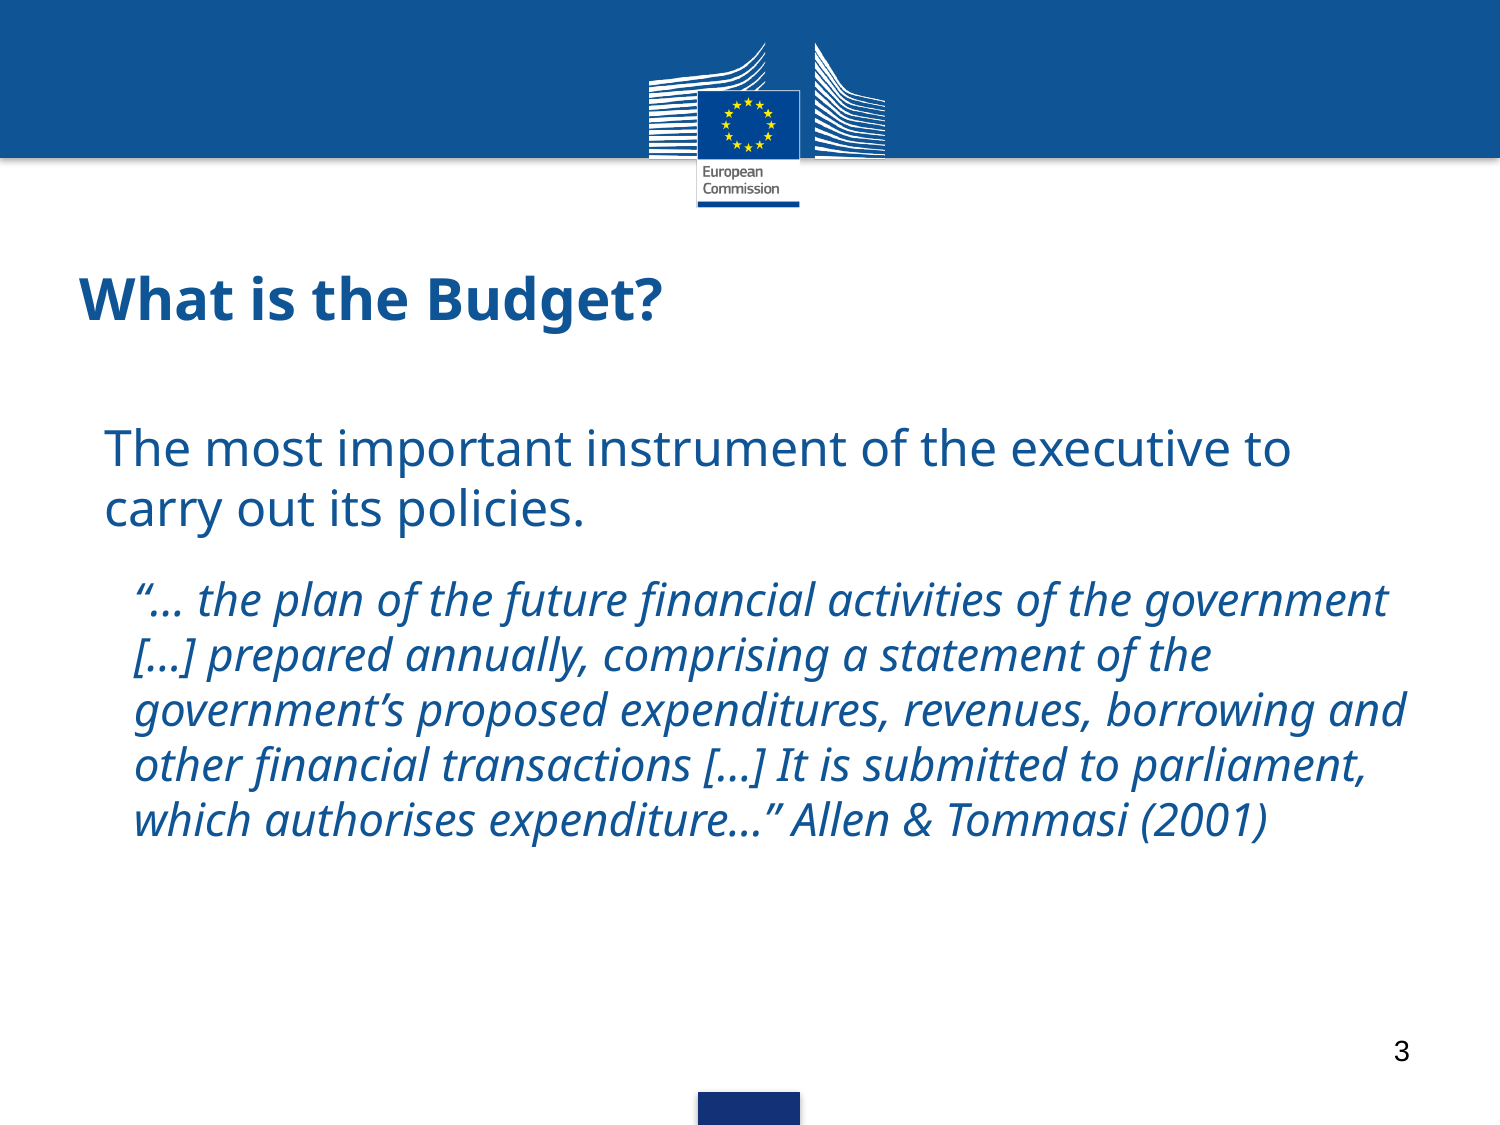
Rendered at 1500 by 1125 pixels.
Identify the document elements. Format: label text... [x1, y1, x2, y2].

title What is the Budget? [64, 219, 1416, 374]
picture [649, 42, 885, 208]
slide_number 3 [1074, 1024, 1426, 1103]
list The most important instrument of the executive to carry out its policies. “… the plan of the future financial activities of the government […] prepared annually, comprising a statement of the government’s proposed expenditures, revenues, borrowing and other financial transactions […] It is submitted to parliament, which authorises expenditure…” Allen & Tommasi (2001) [74, 408, 1426, 988]
